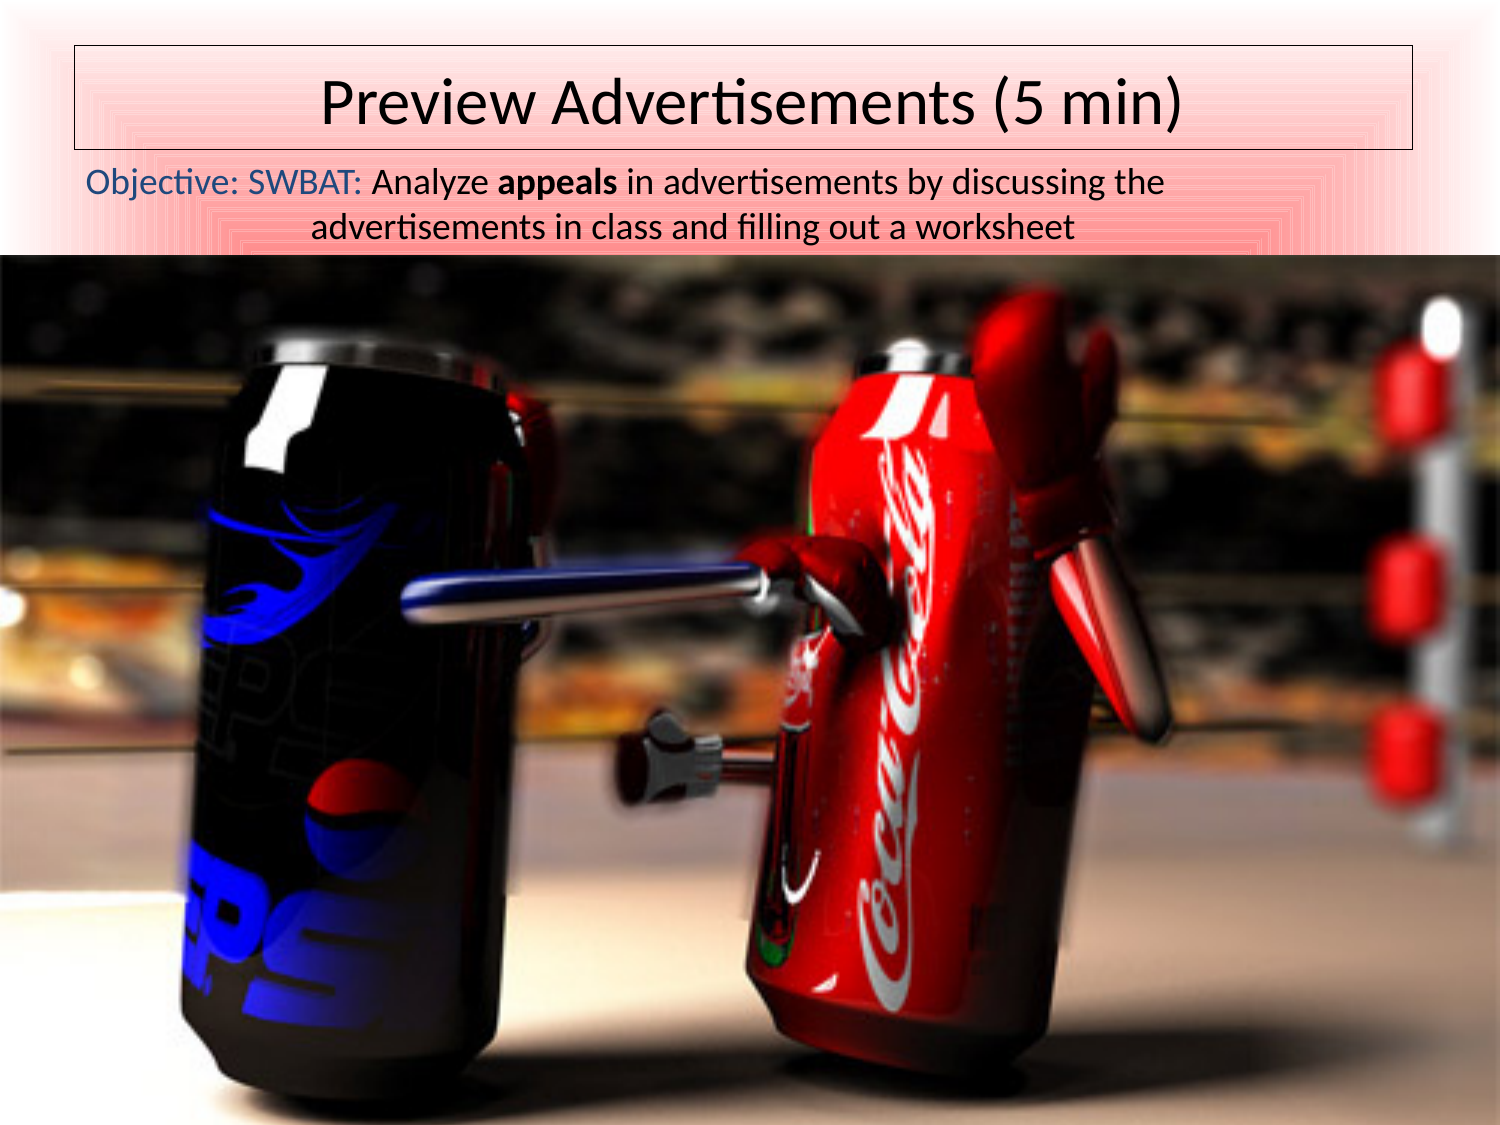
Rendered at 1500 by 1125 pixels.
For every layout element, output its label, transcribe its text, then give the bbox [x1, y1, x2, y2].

text_box Preview Advertisements (5 min) [74, 45, 1413, 149]
picture [0, 255, 1500, 1125]
text_box Objective: SWBAT: Analyze appeals in advertisements by discussing the advertisements in class and filling out a worksheet [70, 149, 1413, 255]
